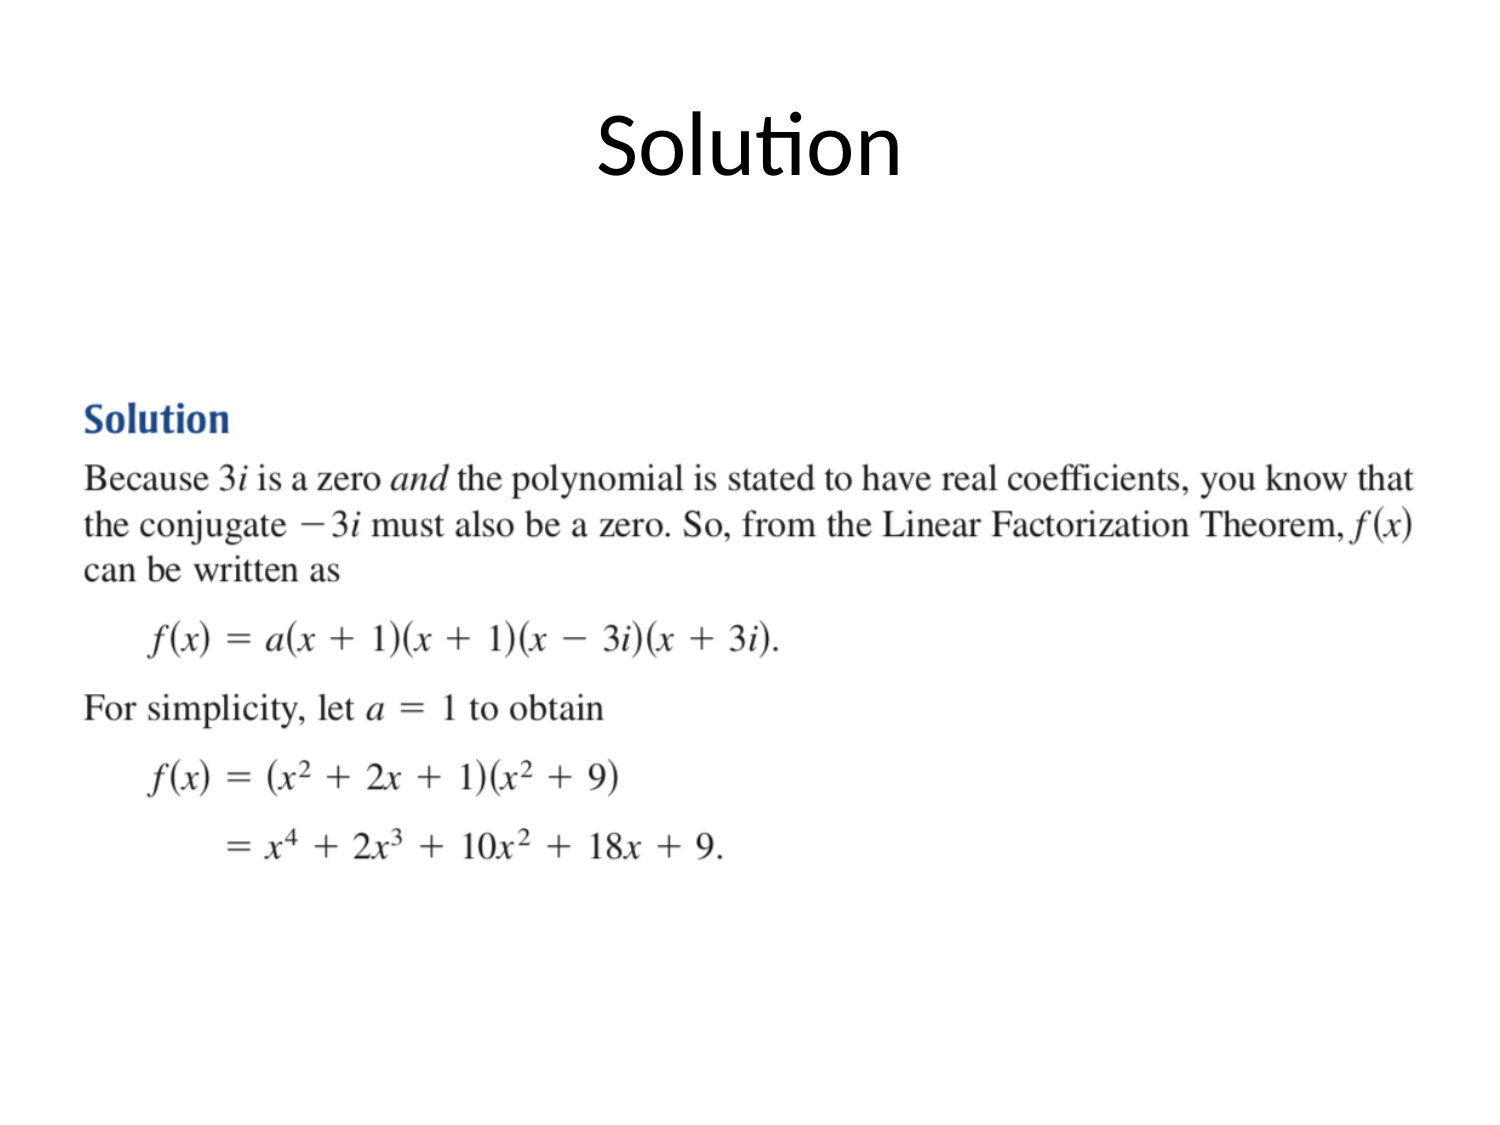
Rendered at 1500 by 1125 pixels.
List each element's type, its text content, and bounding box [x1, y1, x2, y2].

title Solution [75, 45, 1425, 233]
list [74, 262, 1426, 1006]
